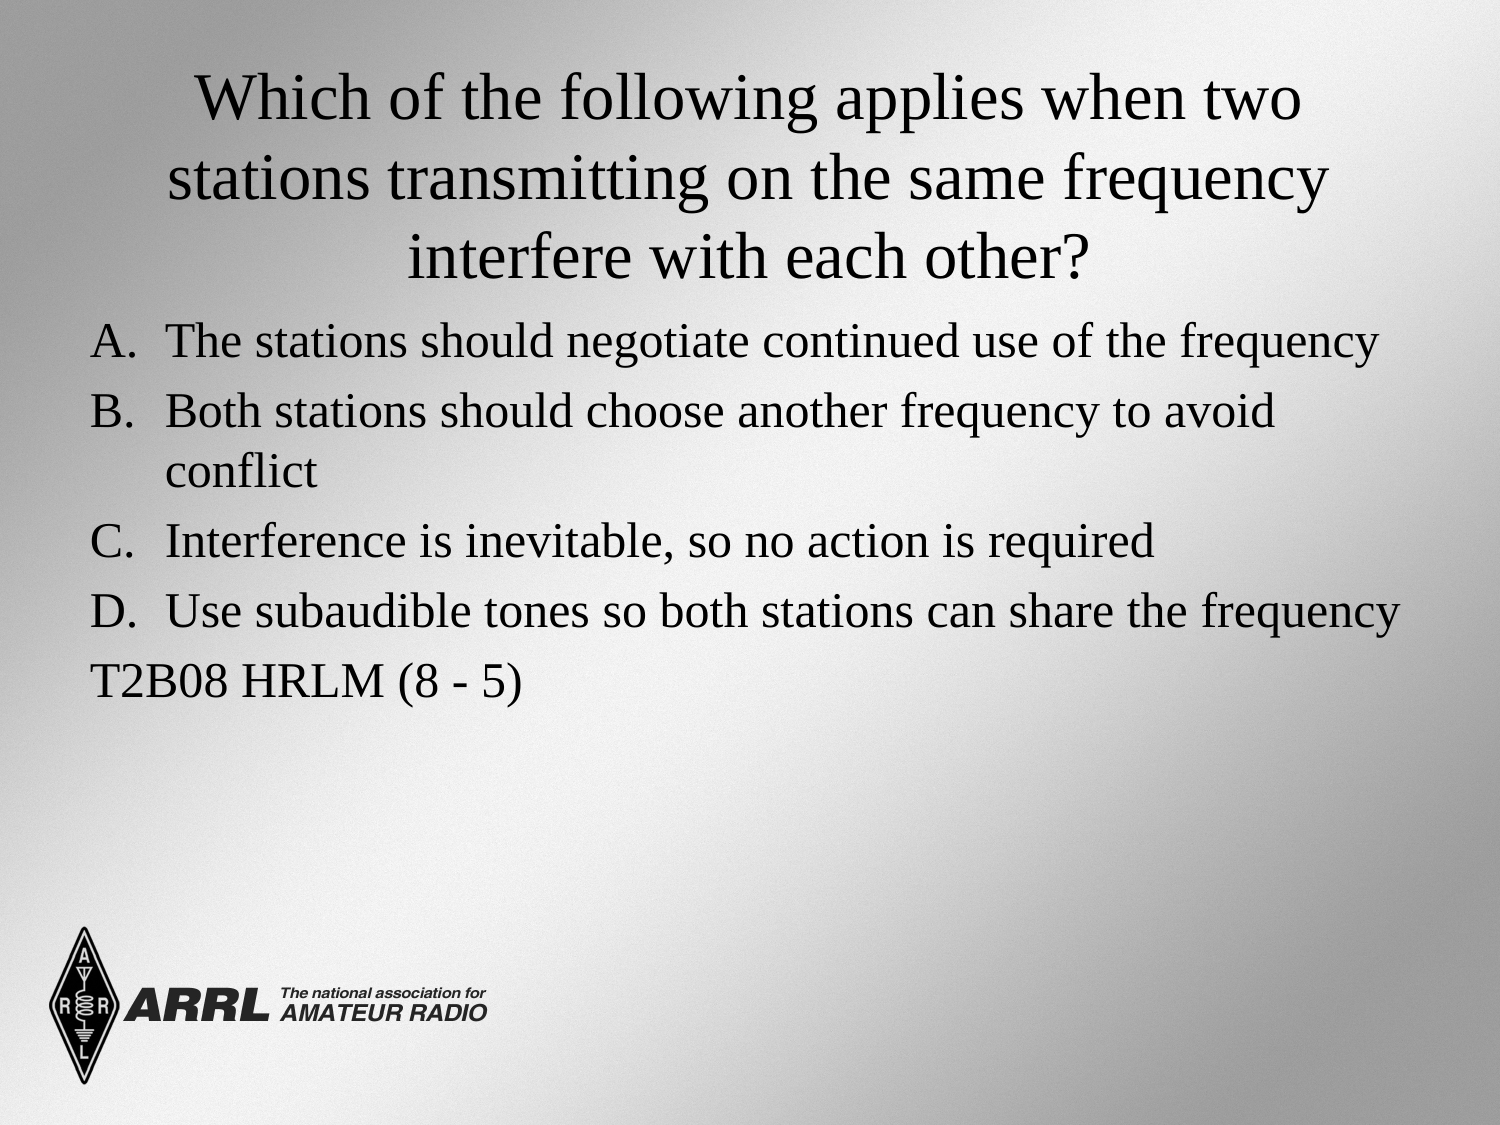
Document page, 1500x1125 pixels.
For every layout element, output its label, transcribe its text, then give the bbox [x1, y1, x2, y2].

list The stations should negotiate continued use of the frequency Both stations should choose another frequency to avoid conflict Interference is inevitable, so no action is required Use subaudible tones so both stations can share the frequency T2B08 HRLM (8 - 5) [75, 299, 1425, 1005]
picture [0, 0, 1500, 1125]
title Which of the following applies when two stations transmitting on the same frequency interfere with each other? [75, 45, 1425, 233]
